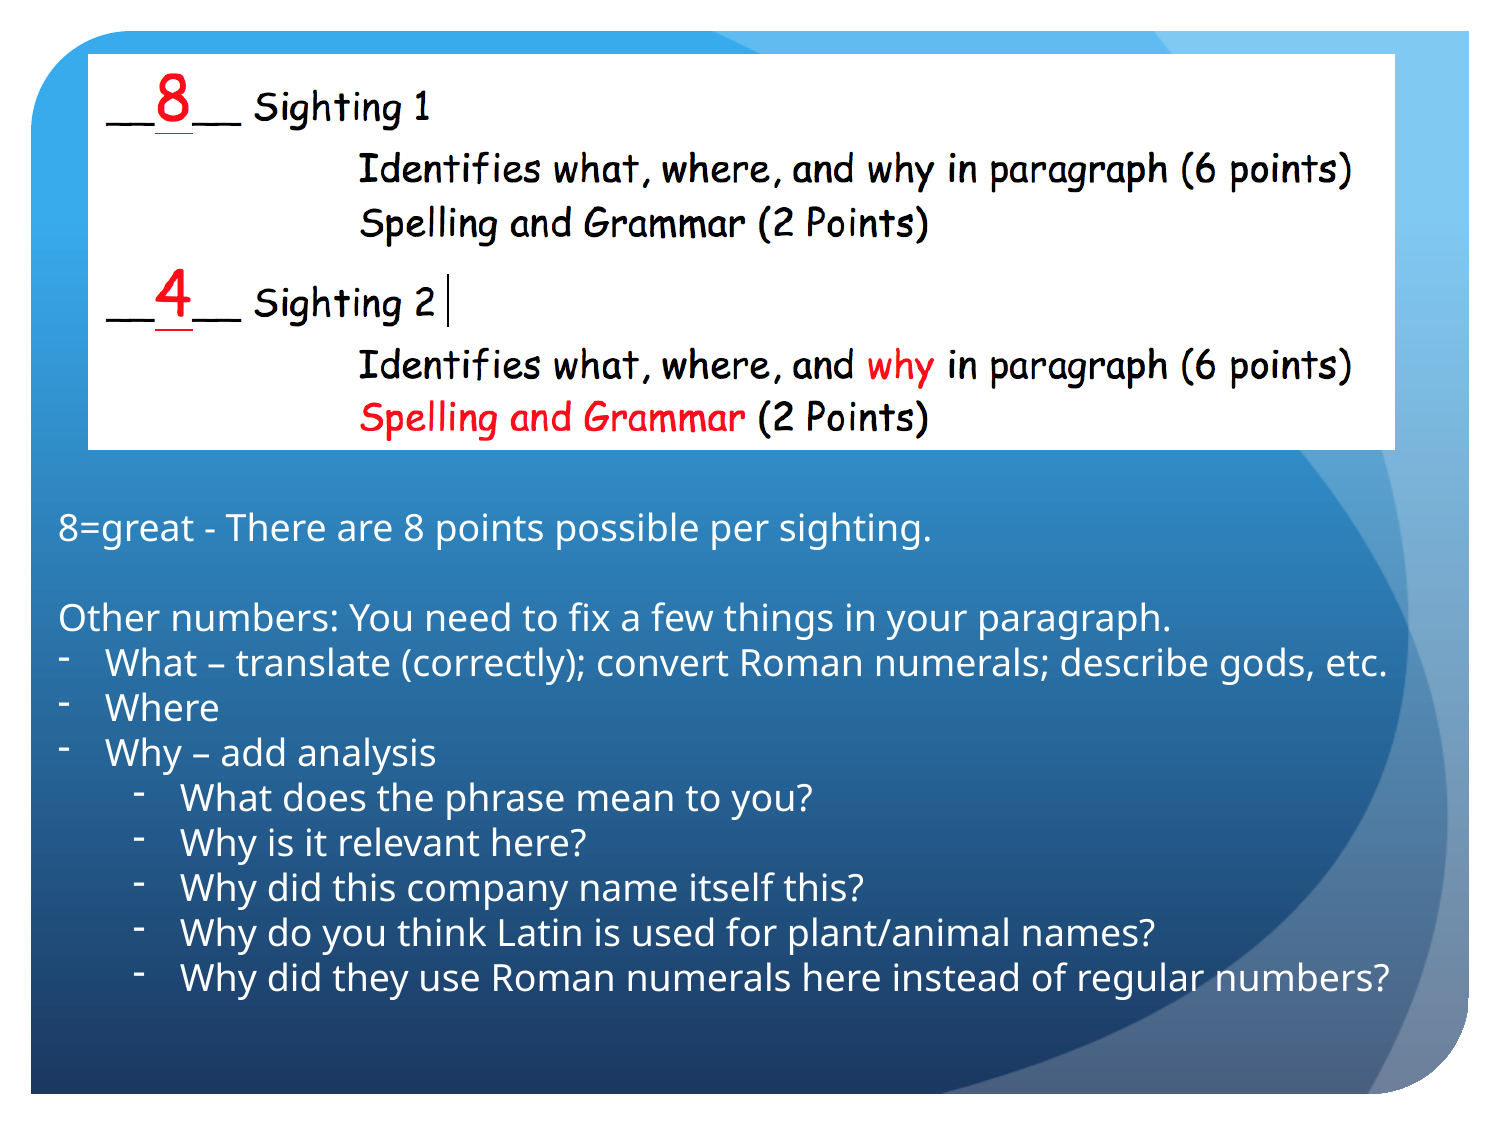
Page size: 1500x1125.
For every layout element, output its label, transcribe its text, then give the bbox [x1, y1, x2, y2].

text_box 8=great - There are 8 points possible per sighting. Other numbers: You need to fix a few things in your paragraph. What – translate (correctly); convert Roman numerals; describe gods, etc. Where Why – add analysis What does the phrase mean to you? Why is it relevant here? Why did this company name itself this? Why do you think Latin is used for plant/animal names? Why did they use Roman numerals here instead of regular numbers? [43, 497, 1457, 1007]
picture [24, 30, 1473, 1094]
